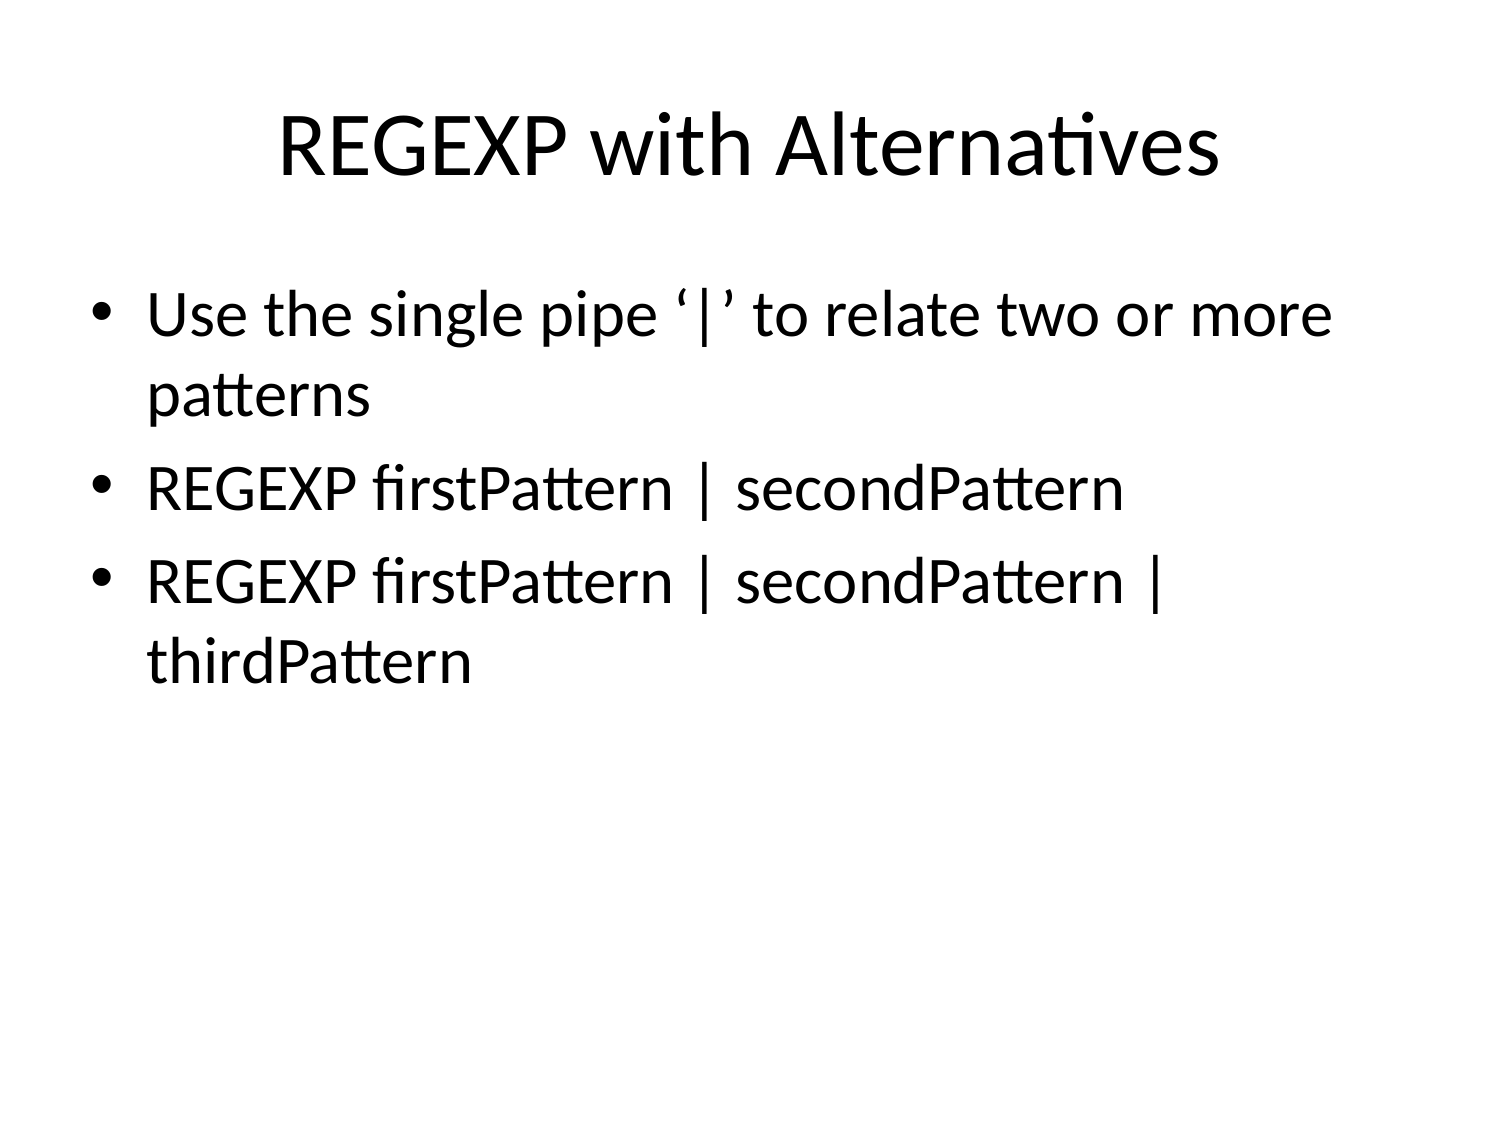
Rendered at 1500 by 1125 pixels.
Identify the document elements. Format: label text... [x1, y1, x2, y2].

title REGEXP with Alternatives [75, 45, 1425, 233]
list Use the single pipe ‘|’ to relate two or more patterns REGEXP firstPattern | secondPattern REGEXP firstPattern | secondPattern | thirdPattern [75, 262, 1425, 1005]
